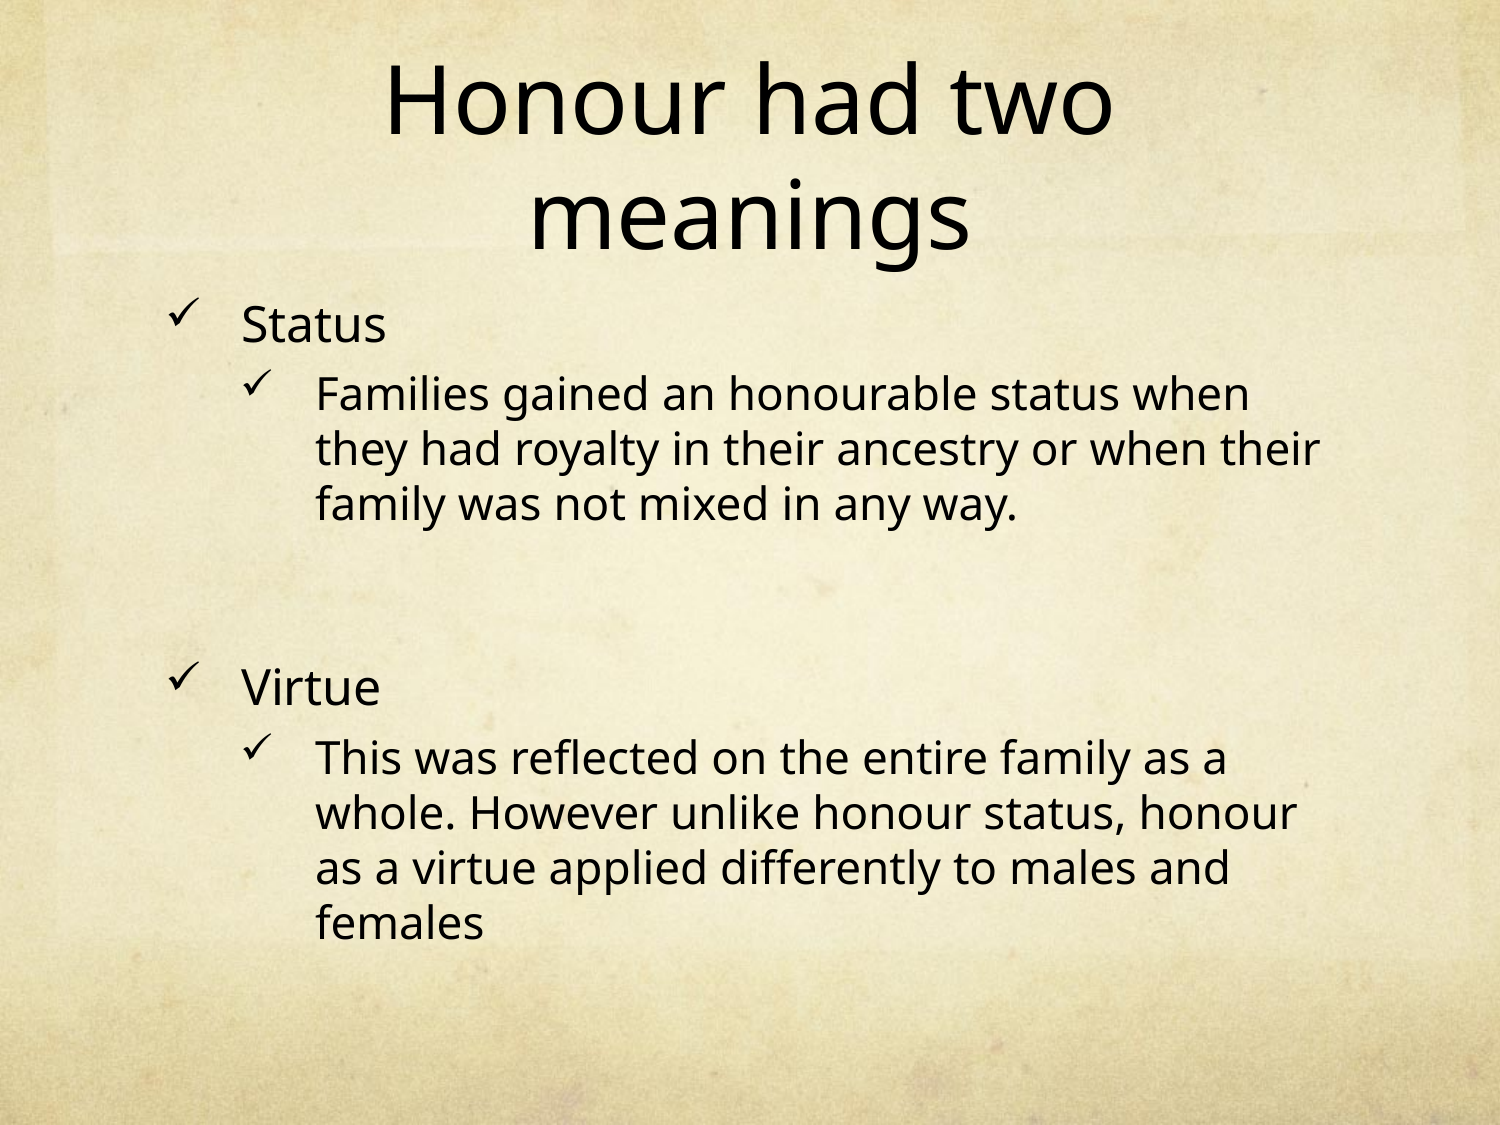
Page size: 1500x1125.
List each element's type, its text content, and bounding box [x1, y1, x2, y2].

picture [0, 0, 1500, 1125]
list Status Families gained an honourable status when they had royalty in their ancestry or when their family was not mixed in any way. Virtue This was reflected on the entire family as a whole. However unlike honour status, honour as a virtue applied differently to males and females [150, 284, 1350, 950]
title Honour had two meanings [150, 82, 1350, 225]
